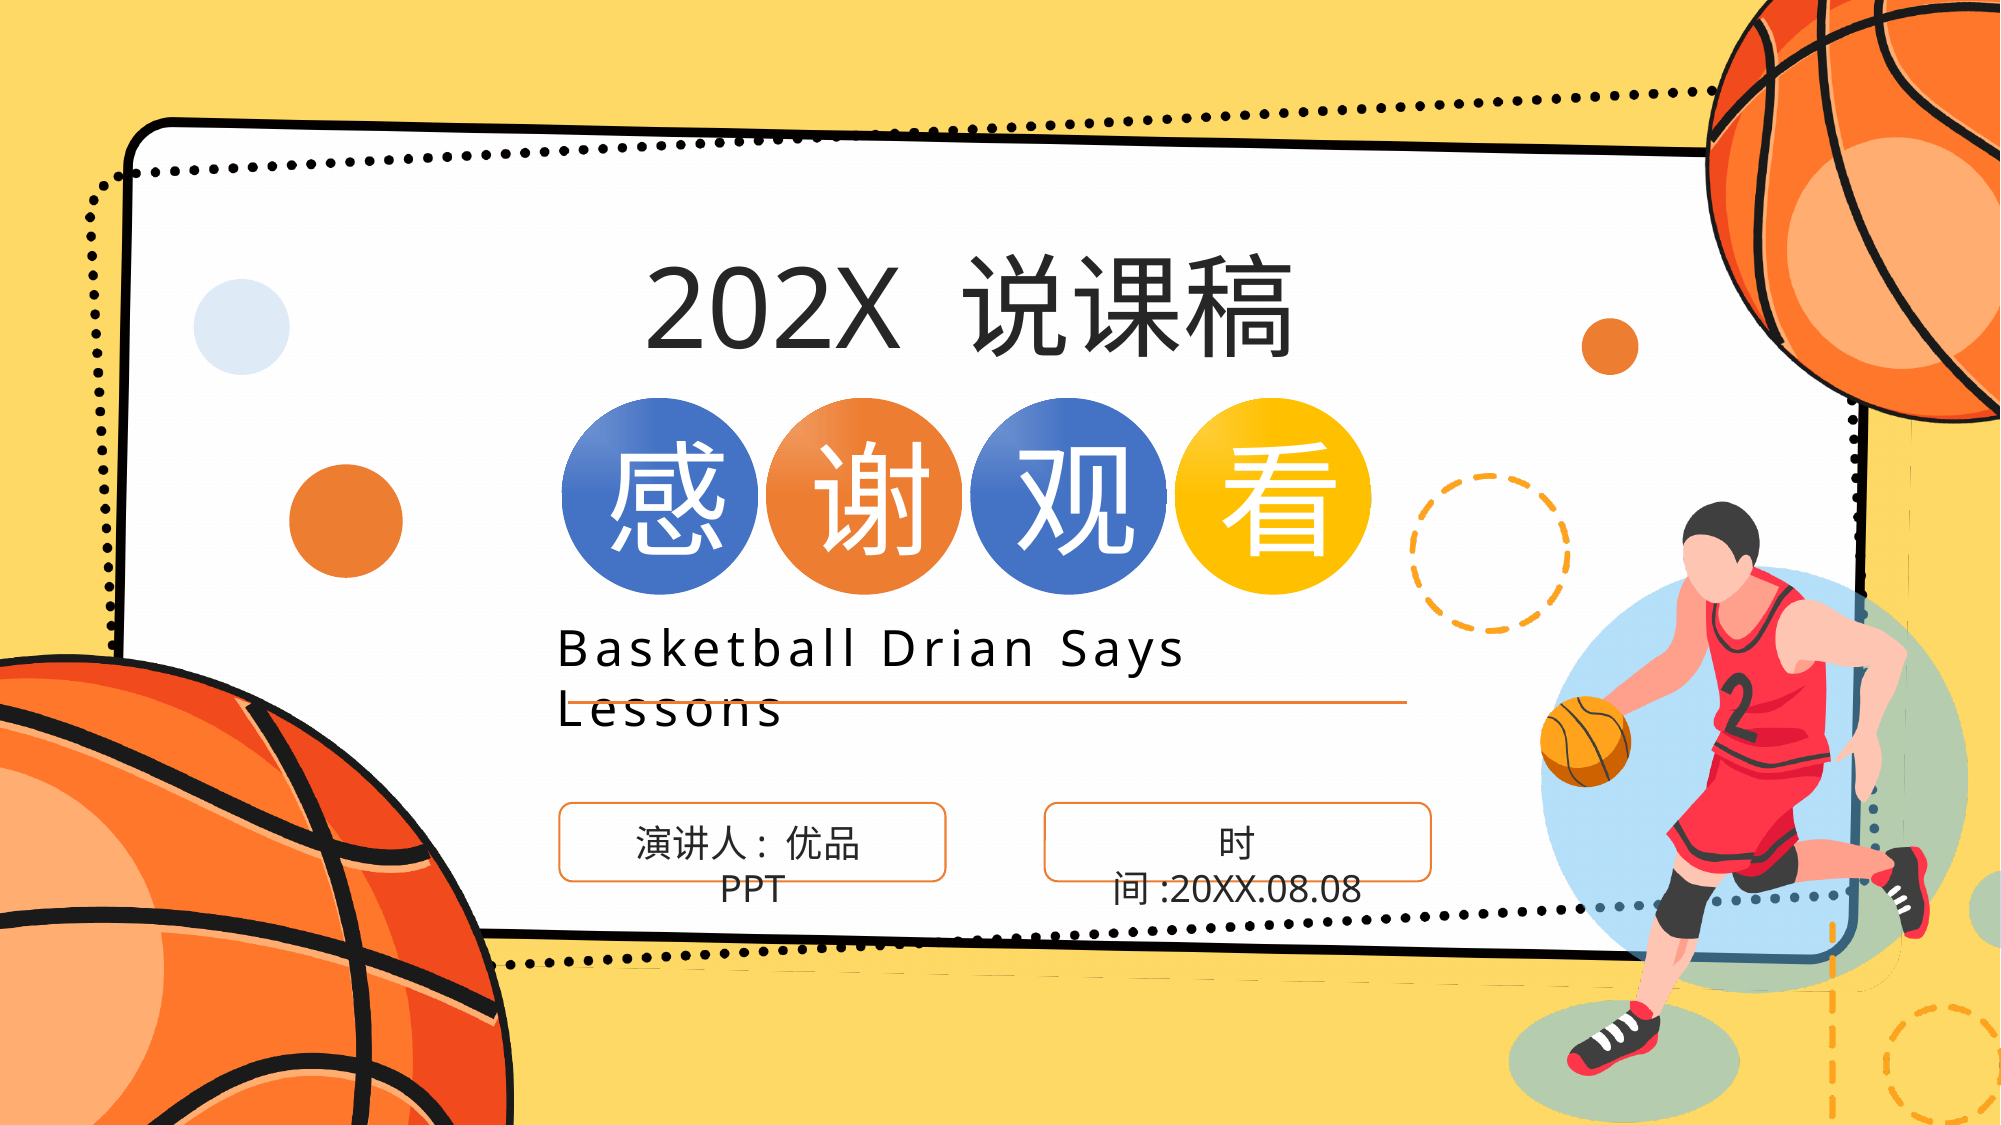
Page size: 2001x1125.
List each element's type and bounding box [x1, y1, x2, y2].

text_box [1044, 802, 1431, 882]
picture [0, 0, 2001, 1125]
text_box [559, 802, 946, 882]
